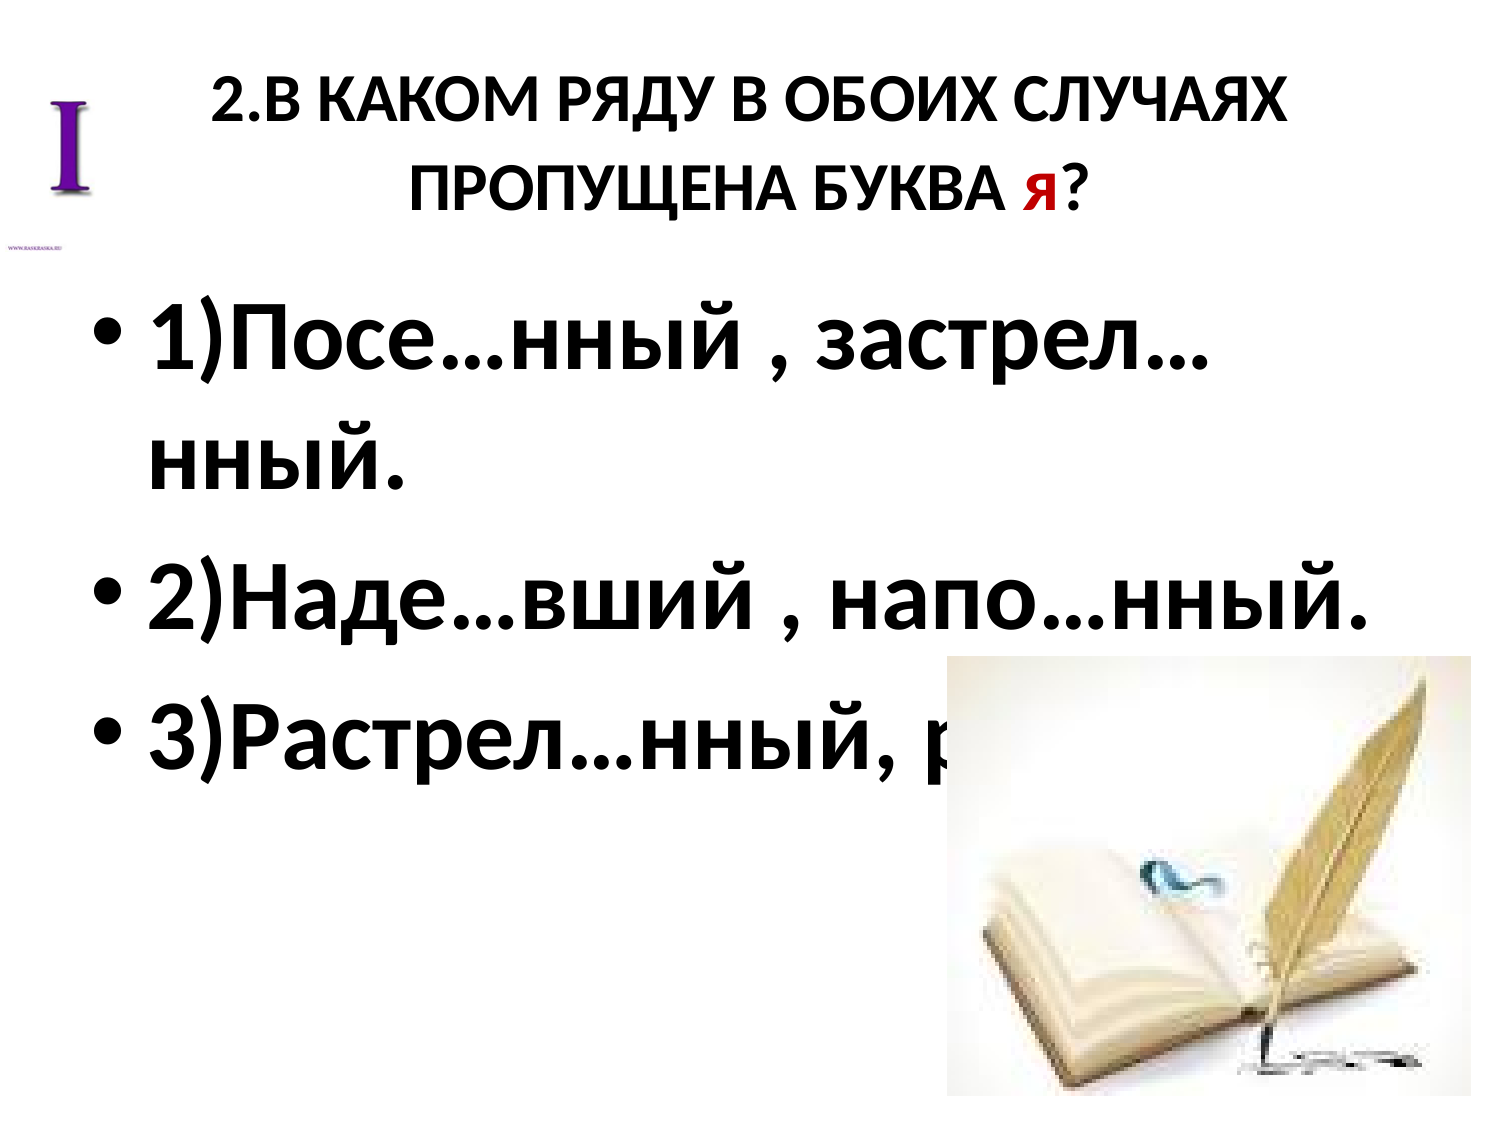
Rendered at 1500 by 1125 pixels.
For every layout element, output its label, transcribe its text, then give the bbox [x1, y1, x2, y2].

title 2.В КАКОМ РЯДУ В ОБОИХ СЛУЧАЯХ ПРОПУЩЕНА БУКВА я? [75, 45, 1425, 233]
picture [947, 656, 1471, 1096]
list 1)Посе…нный , застрел…нный. 2)Наде…вший , напо…нный. 3)Растрел…нный, ре…вший. [75, 262, 1425, 1005]
picture [5, 66, 137, 252]
